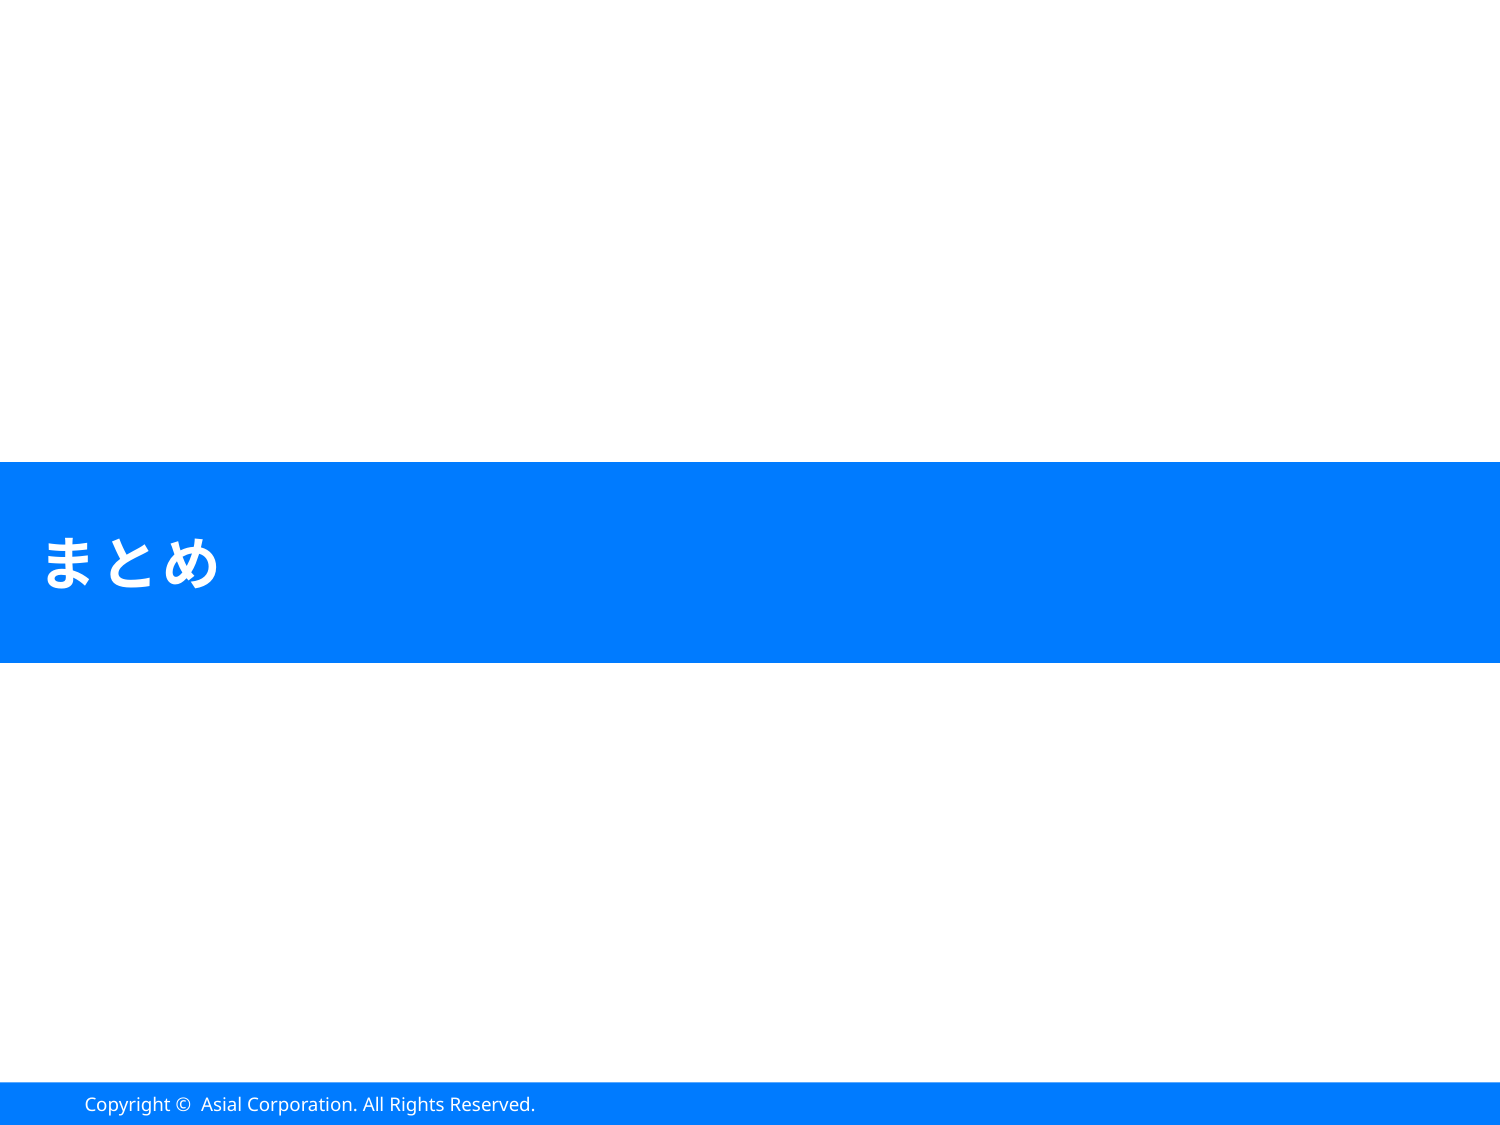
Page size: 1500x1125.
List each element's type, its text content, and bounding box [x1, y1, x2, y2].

title まとめ [23, 462, 1500, 663]
